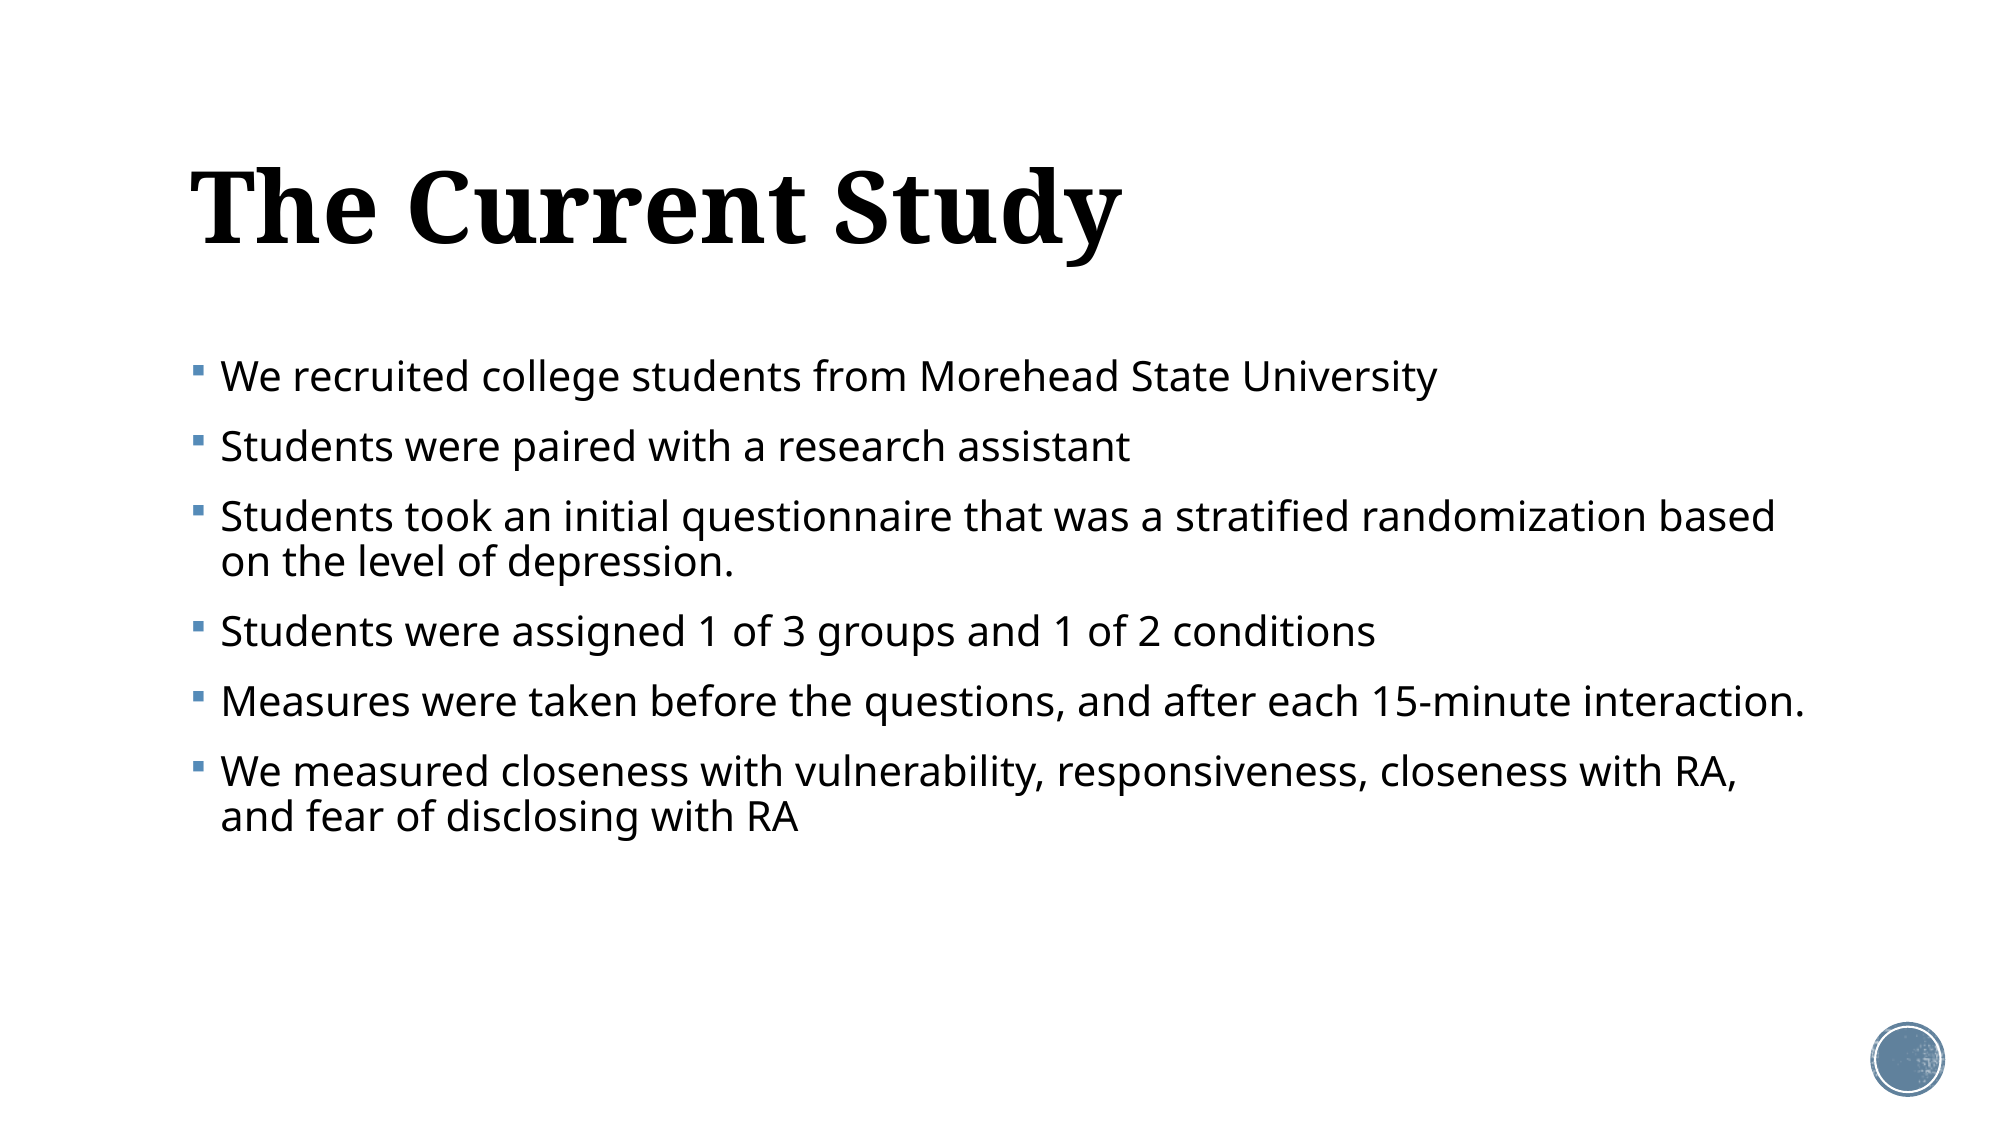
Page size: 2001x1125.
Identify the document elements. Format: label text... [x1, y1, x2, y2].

title The Current Study [175, 79, 1826, 344]
list We recruited college students from Morehead State University Students were paired with a research assistant Students took an initial questionnaire that was a stratified randomization based on the level of depression. Students were assigned 1 of 3 groups and 1 of 2 conditions Measures were taken before the questions, and after each 15-minute interaction. We measured closeness with vulnerability, responsiveness, closeness with RA, and fear of disclosing with RA [175, 348, 1826, 1013]
